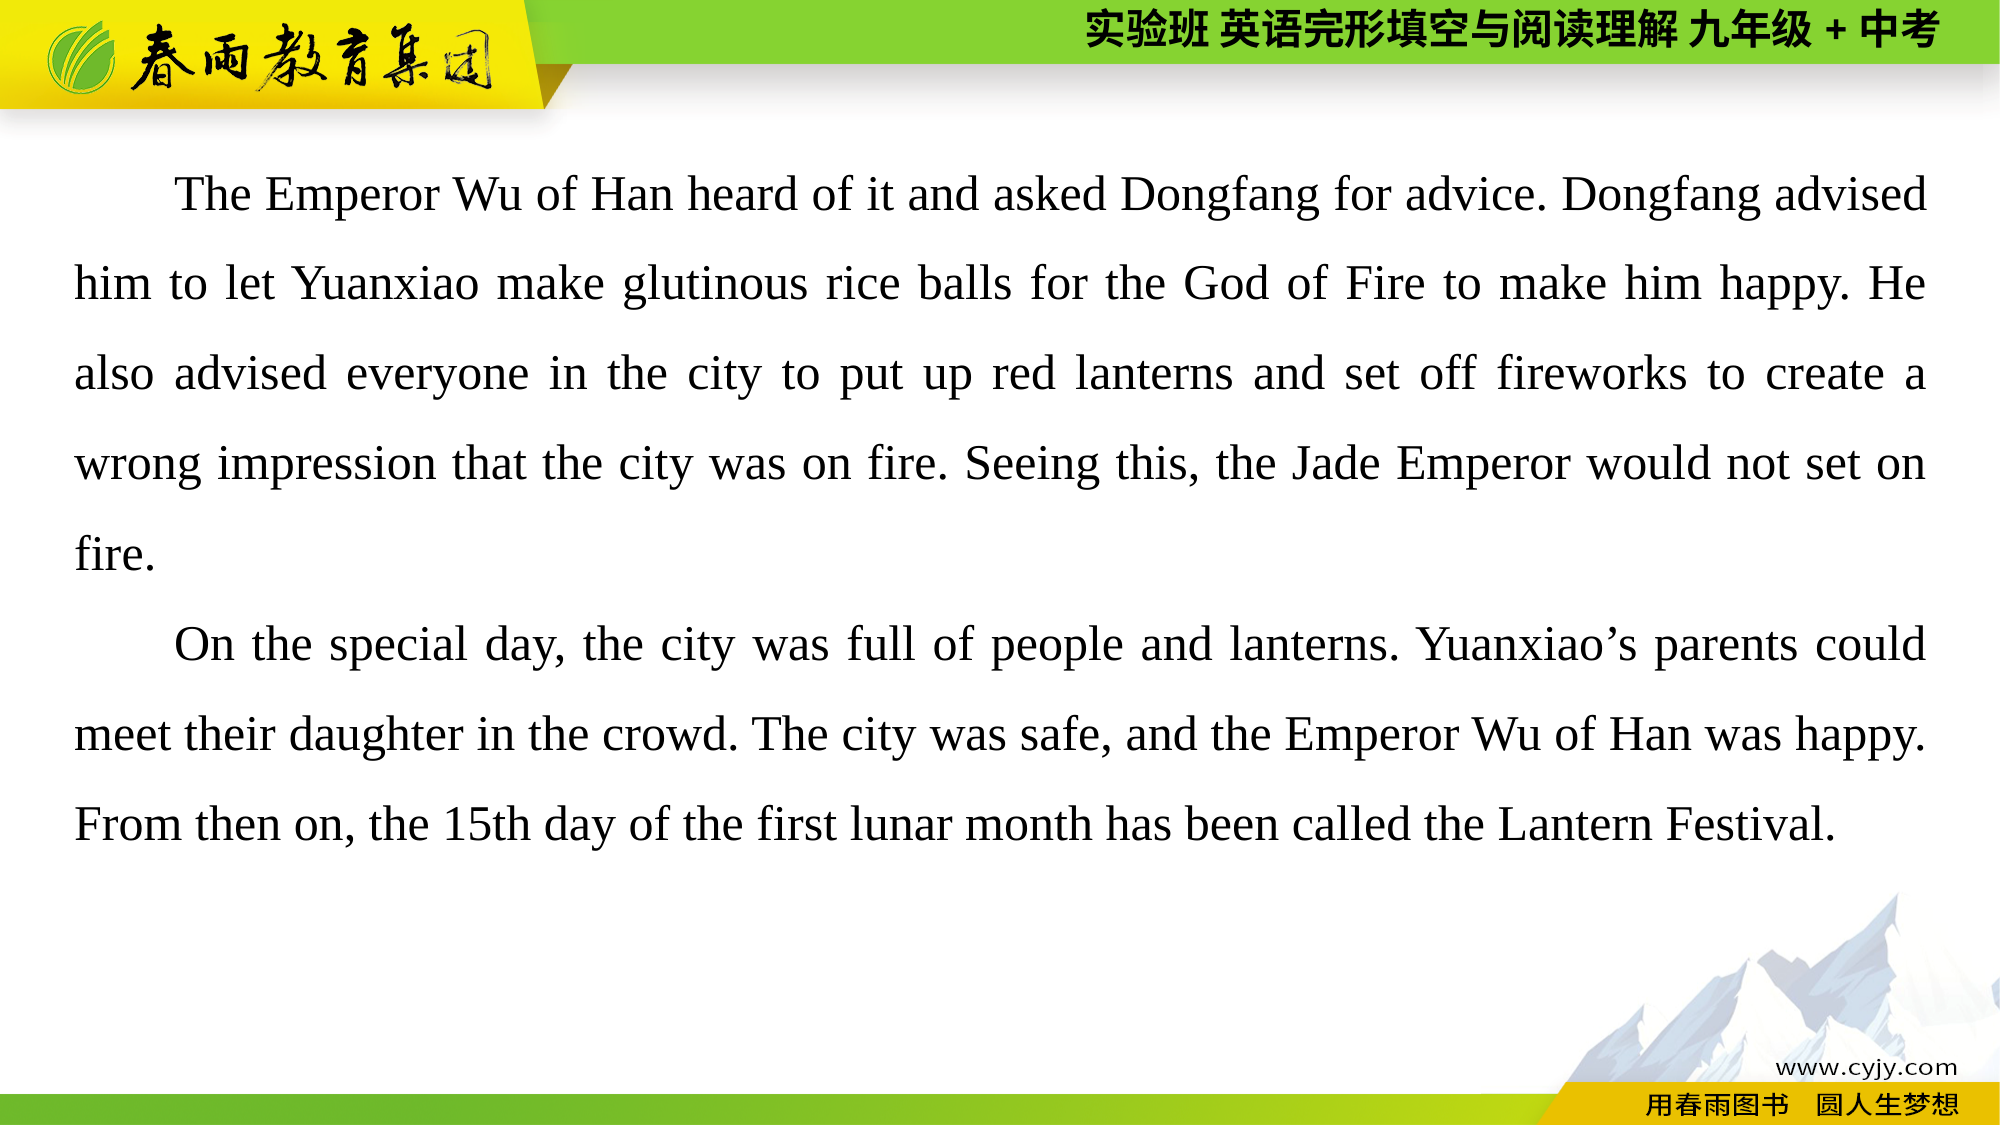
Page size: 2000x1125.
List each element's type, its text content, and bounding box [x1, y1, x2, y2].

picture [0, 0, 2000, 1125]
list The Emperor Wu of Han heard of it and asked Dongfang for advice. Dongfang advised him to let Yuanxiao make glutinous rice balls for the God of Fire to make him happy. He also advised everyone in the city to put up red lanterns and set off fireworks to create a wrong impression that the city was on fire. Seeing this, the Jade Emperor would not set on fire. On the special day, the city was full of people and lanterns. Yuanxiao’s parents could meet their daughter in the crowd. The city was safe, and the Emperor Wu of Han was happy. From then on, the 15th day of the first lunar month has been called the Lantern Festival. [59, 122, 1944, 865]
